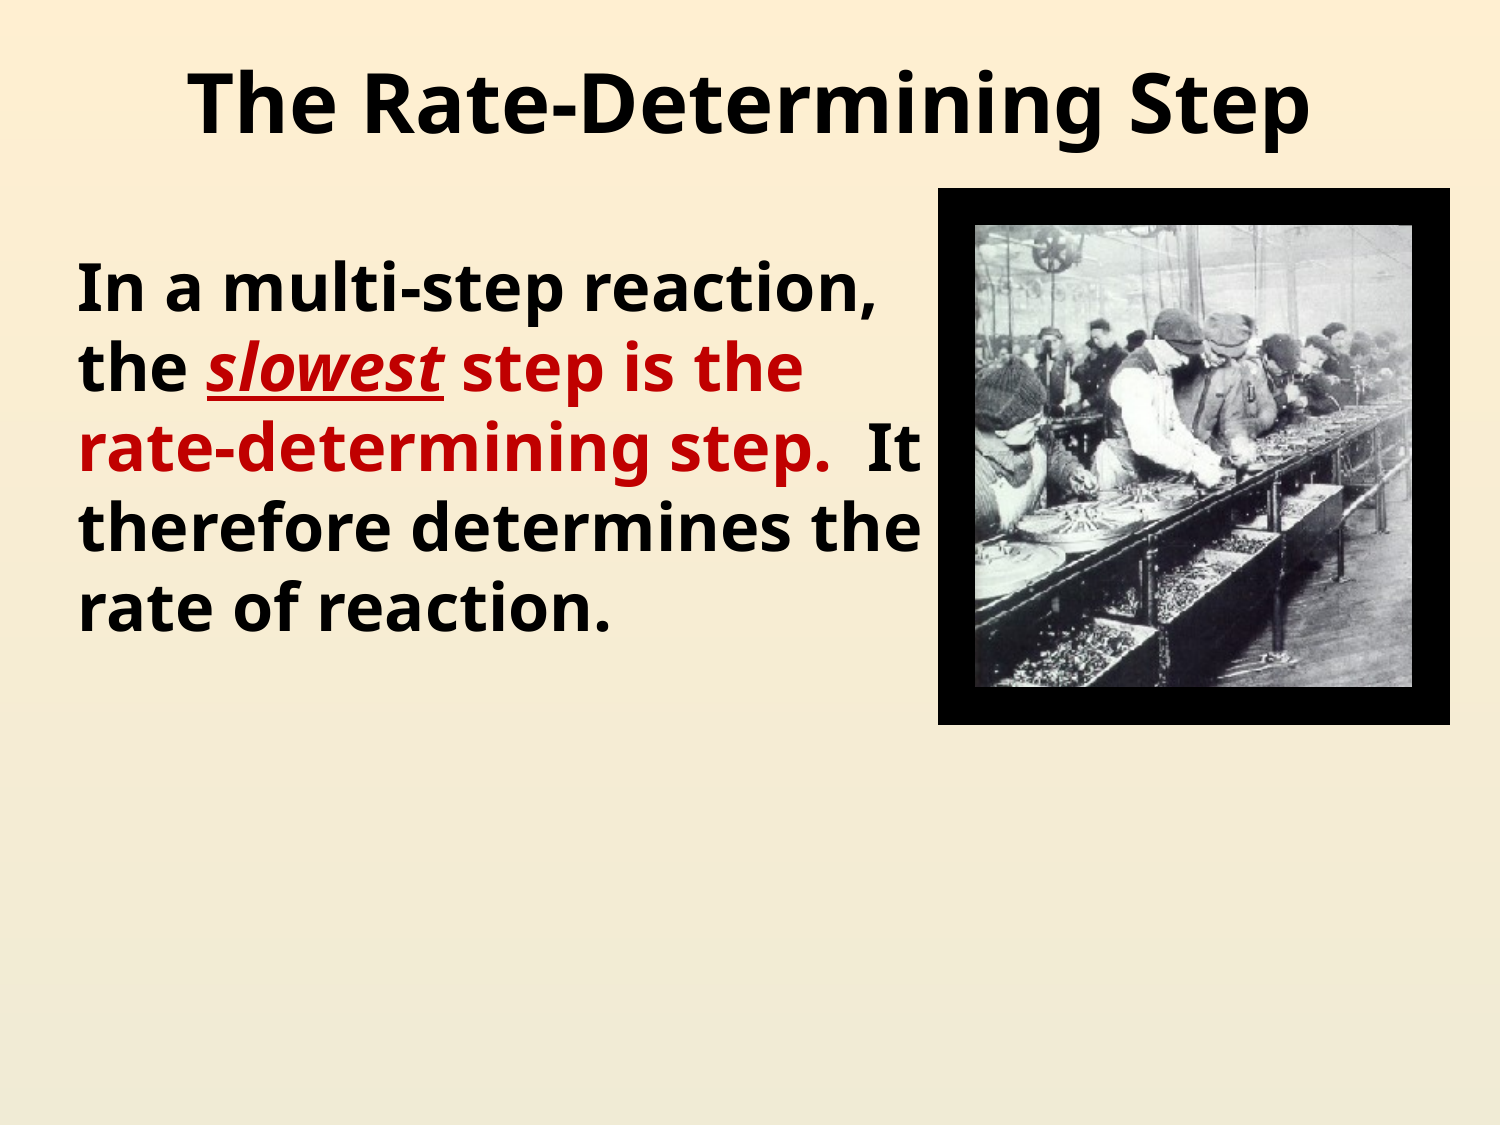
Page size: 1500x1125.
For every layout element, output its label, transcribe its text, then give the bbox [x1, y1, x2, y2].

list In a multi-step reaction, the slowest step is the rate-determining step. It therefore determines the rate of reaction. [62, 237, 951, 763]
picture [974, 224, 1413, 688]
title The Rate-Determining Step [112, 37, 1388, 163]
